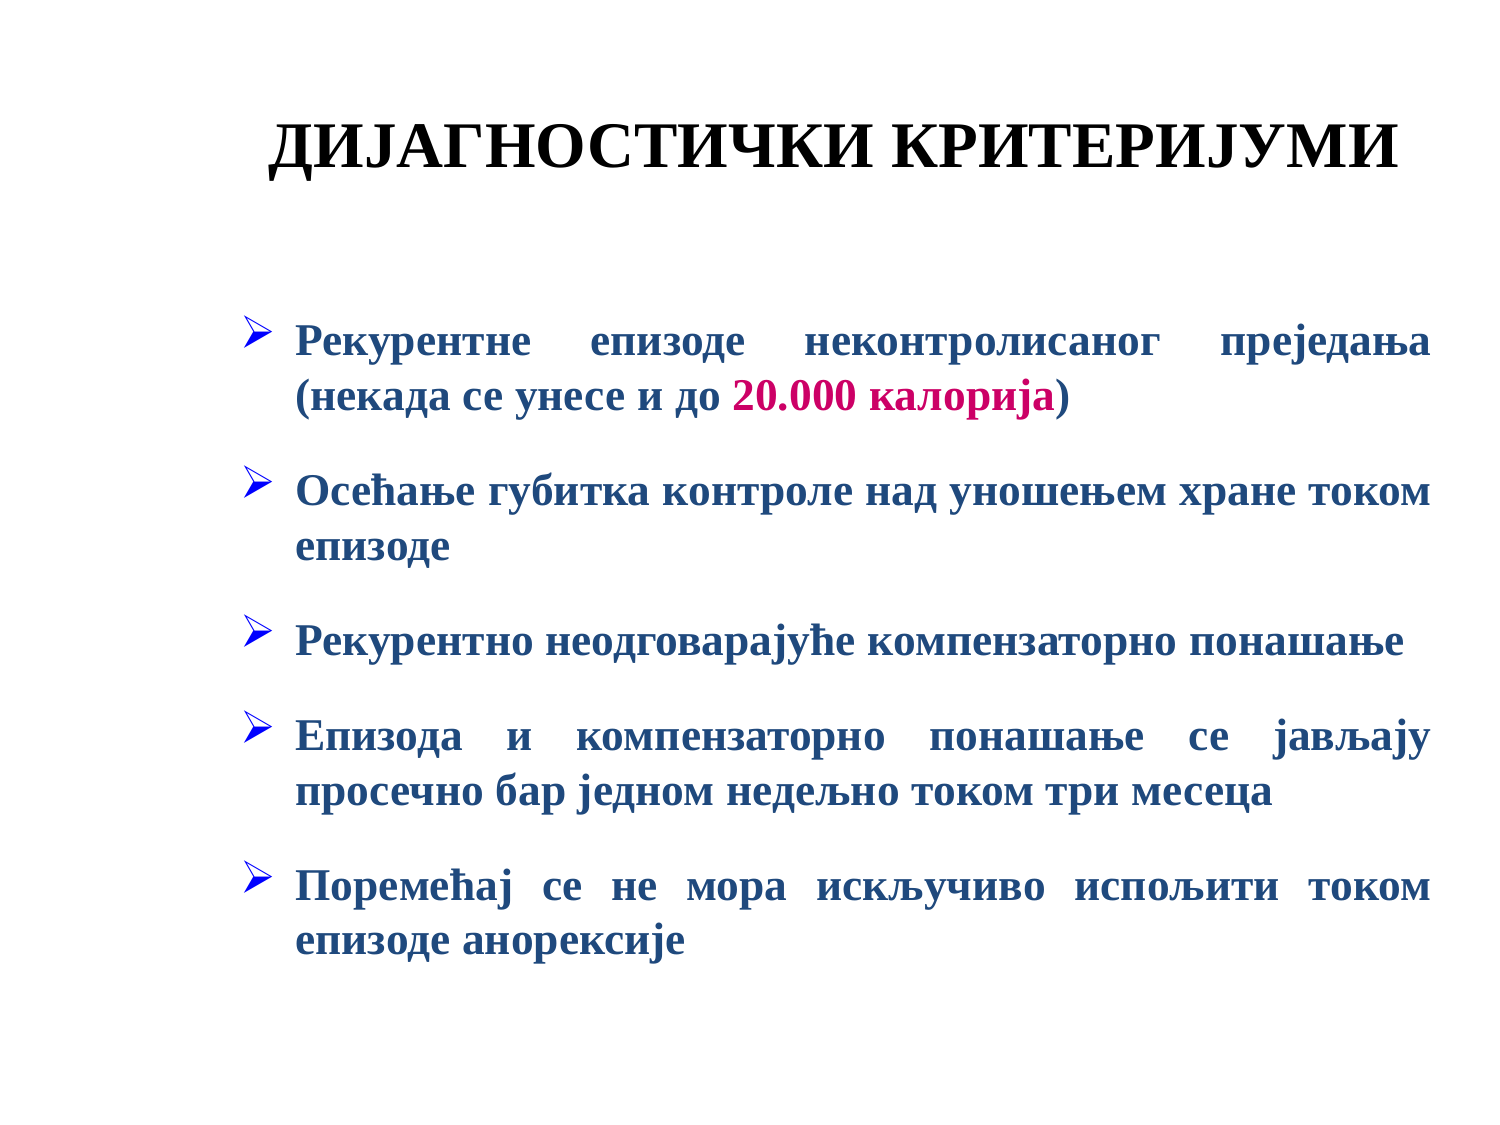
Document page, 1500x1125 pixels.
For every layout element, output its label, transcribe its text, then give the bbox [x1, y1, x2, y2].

title ДИЈАГНОСТИЧКИ КРИТЕРИЈУМИ [194, 78, 1474, 205]
list Рекурентне епизоде неконтролисаног преједања (некада се унесе и до 20.000 калорија) Осећање губитка контроле над уношењем хране током епизоде Рекурентно неодговарајуће компензаторно понашање Епизода и компензаторно понашање се јављају просечно бар једном недељно током три месеца Поремећај се не мора искључиво испољити током епизоде анорексије [225, 302, 1447, 978]
